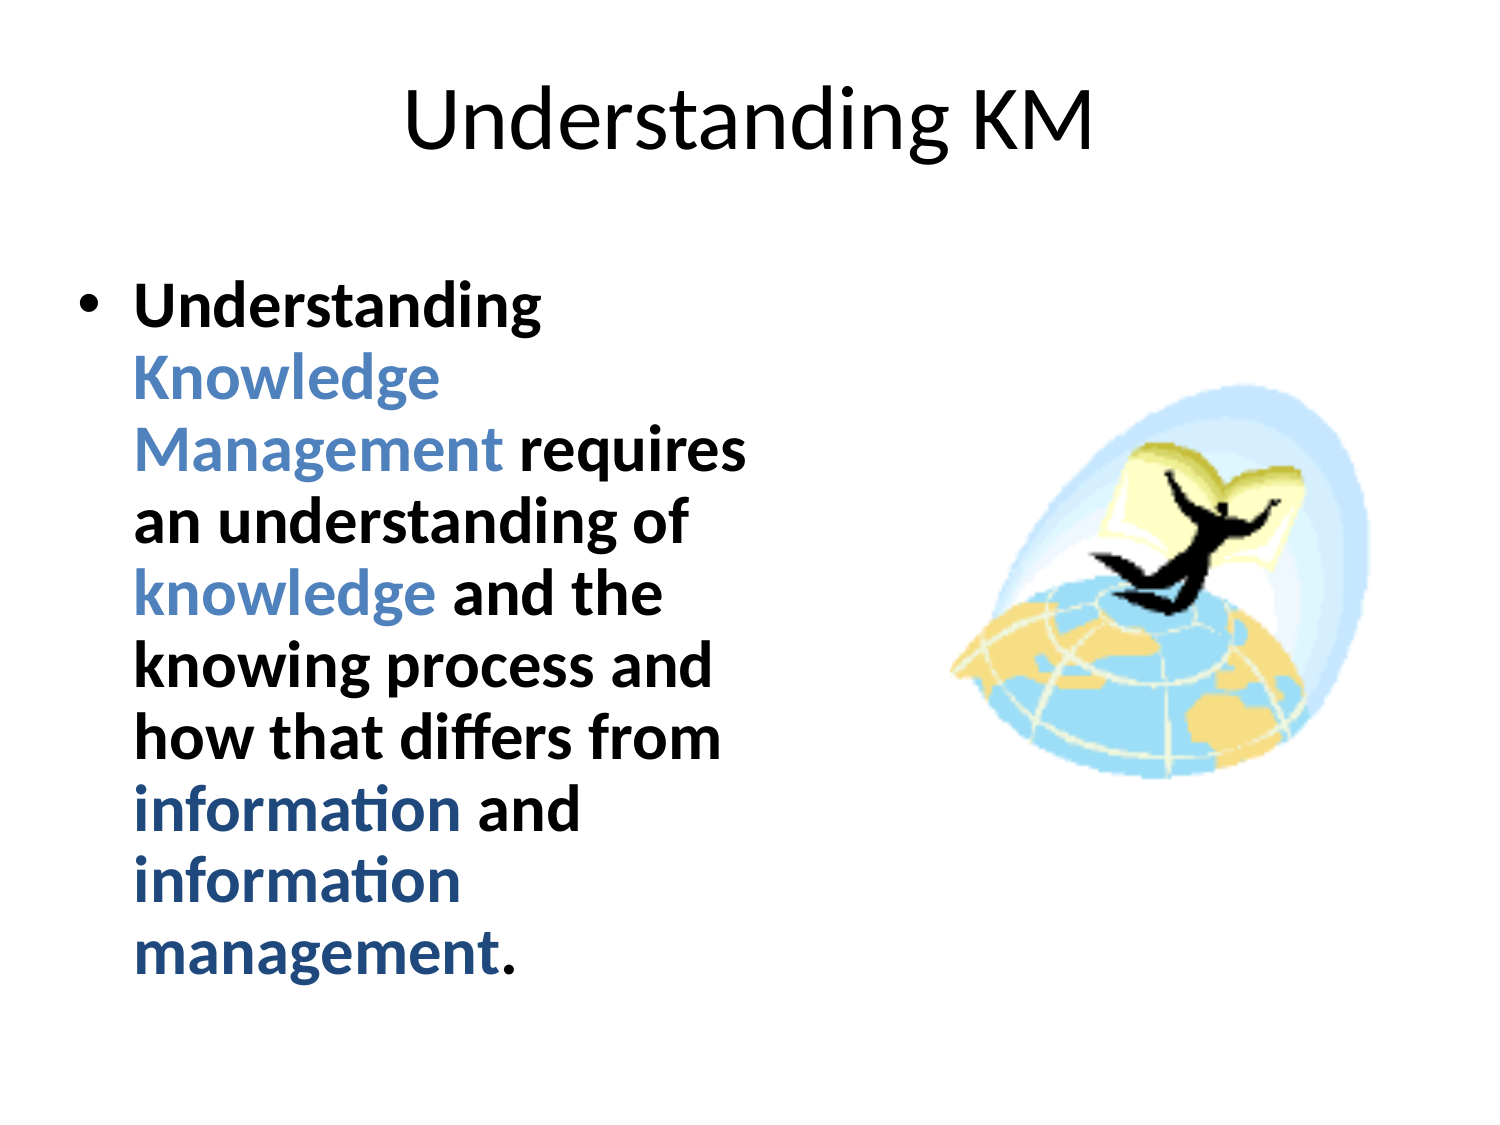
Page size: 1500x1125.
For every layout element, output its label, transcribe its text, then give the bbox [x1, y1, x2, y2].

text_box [949, 374, 1376, 801]
list Understanding Knowledge Management requires an understanding of knowledge and the knowing process and how that differs from information and information management. [62, 262, 838, 1025]
title Understanding KM [112, 50, 1388, 175]
